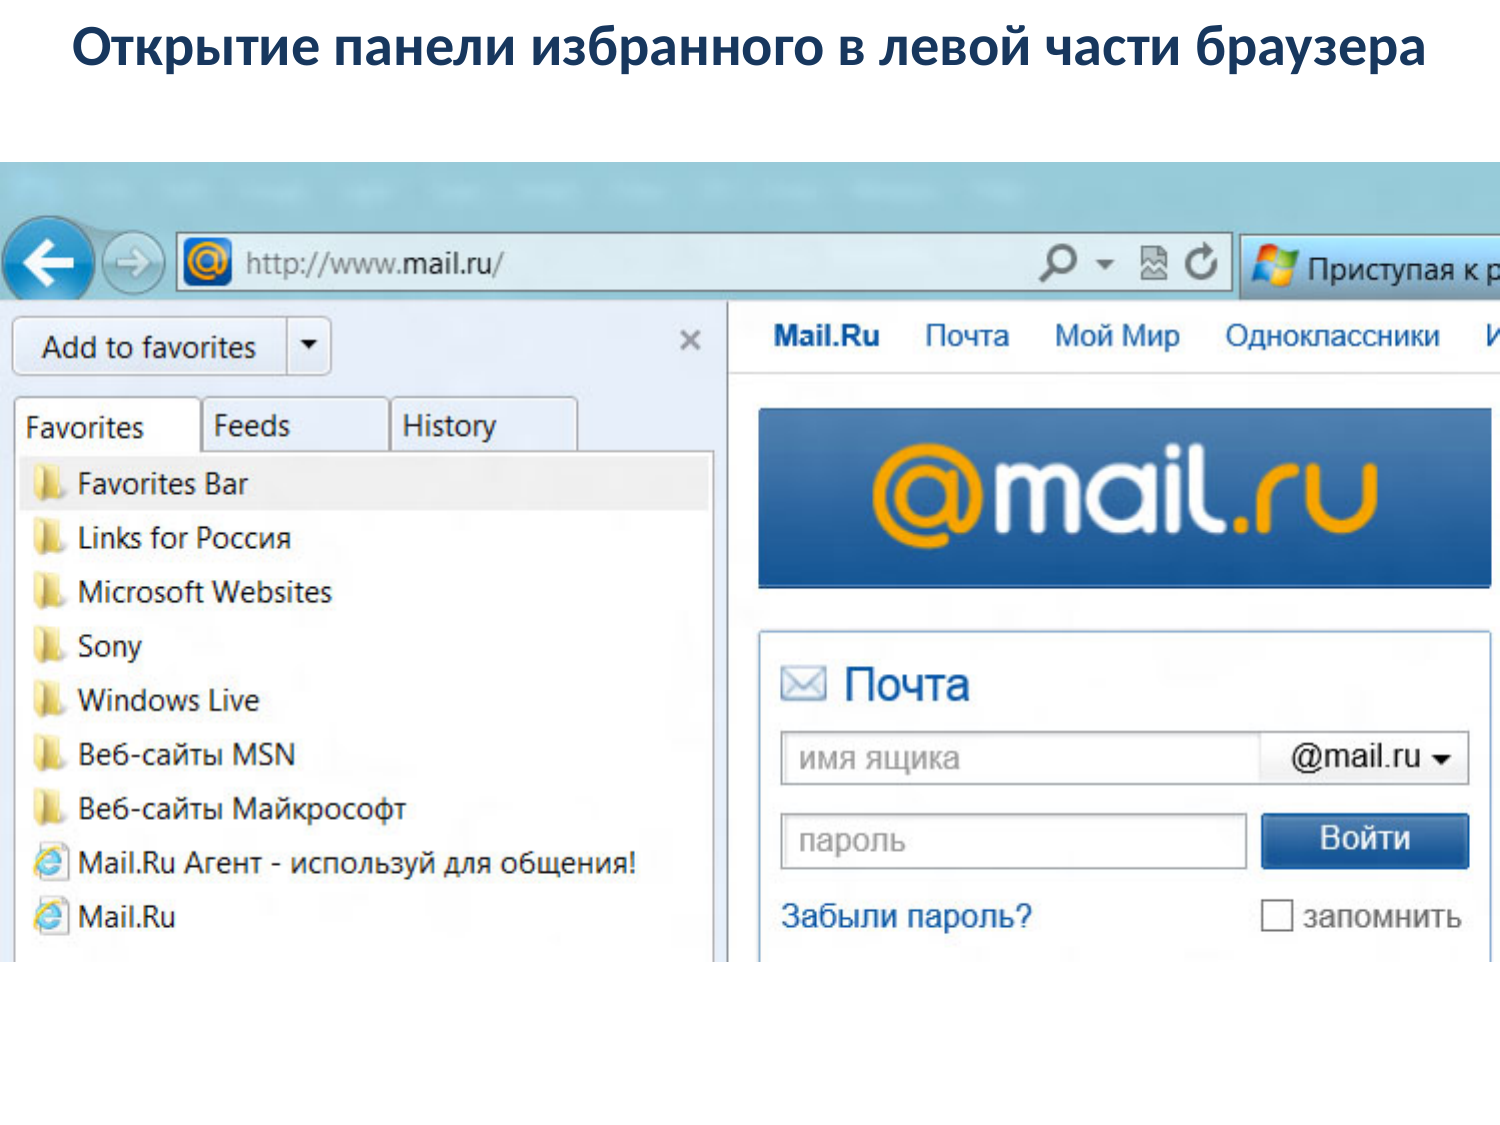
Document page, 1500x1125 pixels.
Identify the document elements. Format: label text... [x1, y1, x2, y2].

picture [0, 162, 1500, 963]
text_box Открытие панели избранного в левой части браузера [0, 0, 1500, 85]
